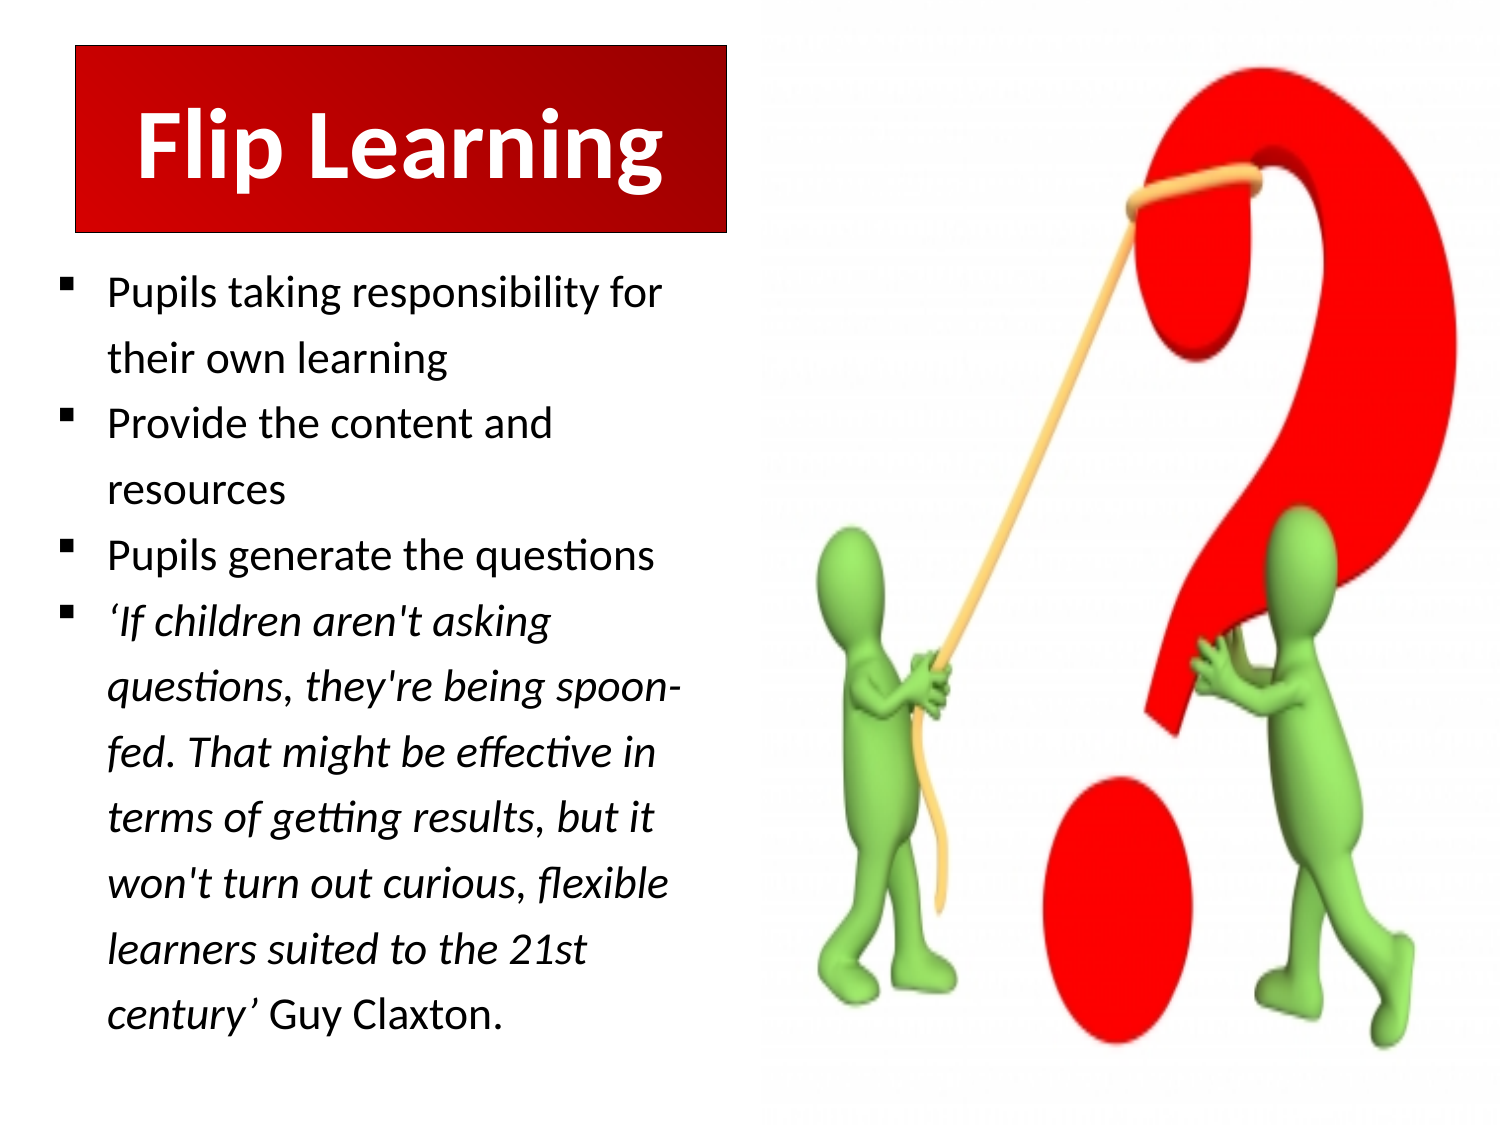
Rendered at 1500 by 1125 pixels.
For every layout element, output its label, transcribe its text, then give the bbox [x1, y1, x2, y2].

list Pupils taking responsibility for their own learning Provide the content and resources Pupils generate the questions ‘If children aren't asking questions, they're being spoon-fed. That might be effective in terms of getting results, but it won't turn out curious, flexible learners suited to the 21st century’ Guy Claxton. [41, 243, 750, 1059]
title Flip Learning [75, 45, 727, 233]
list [761, 0, 1500, 1125]
